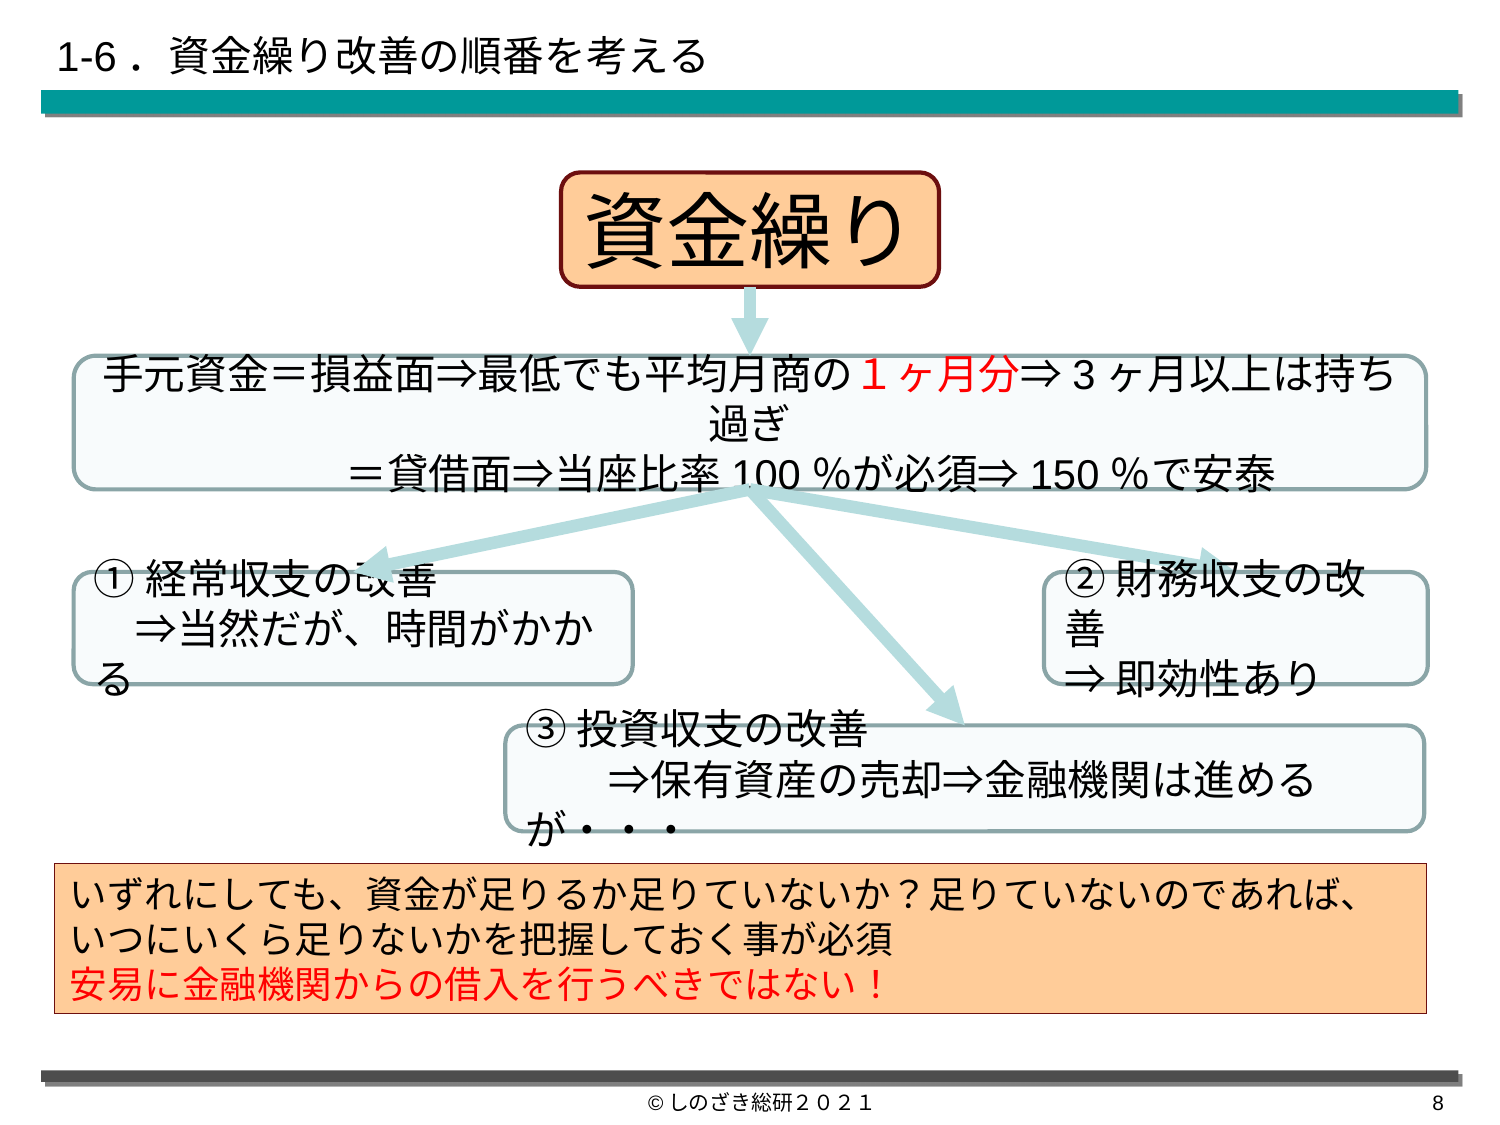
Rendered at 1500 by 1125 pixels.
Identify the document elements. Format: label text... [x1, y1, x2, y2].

text_box 手元資金＝損益面⇒最低でも平均月商の１ヶ月分⇒3ヶ月以上は持ち過ぎ ＝貸借面⇒当座比率100％が必須⇒150％で安泰 [71, 353, 1429, 492]
footer ©しのざき総研２０２１ [524, 1082, 1000, 1125]
text_box 資金繰り [558, 170, 942, 289]
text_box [967, 489, 1237, 573]
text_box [352, 489, 746, 573]
text_box ②財務収支の改善 ⇒即効性あり [1041, 569, 1430, 687]
title 1-6．資金繰り改善の順番を考える [41, 19, 1459, 91]
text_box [749, 489, 965, 726]
text_box ①経常収支の改善 ⇒当然だが、時間がかかる [71, 569, 635, 687]
text_box ③投資収支の改善 ⇒保有資産の売却⇒金融機関は進めるが・・・ [503, 723, 1427, 834]
text_box いずれにしても、資金が足りるか足りていないか？足りていないのであれば、いつにいくら足りないかを把握しておく事が必須 安易に金融機関からの借入を行うべきではない！ [54, 863, 1427, 1014]
slide_number 7 [1108, 1082, 1459, 1125]
